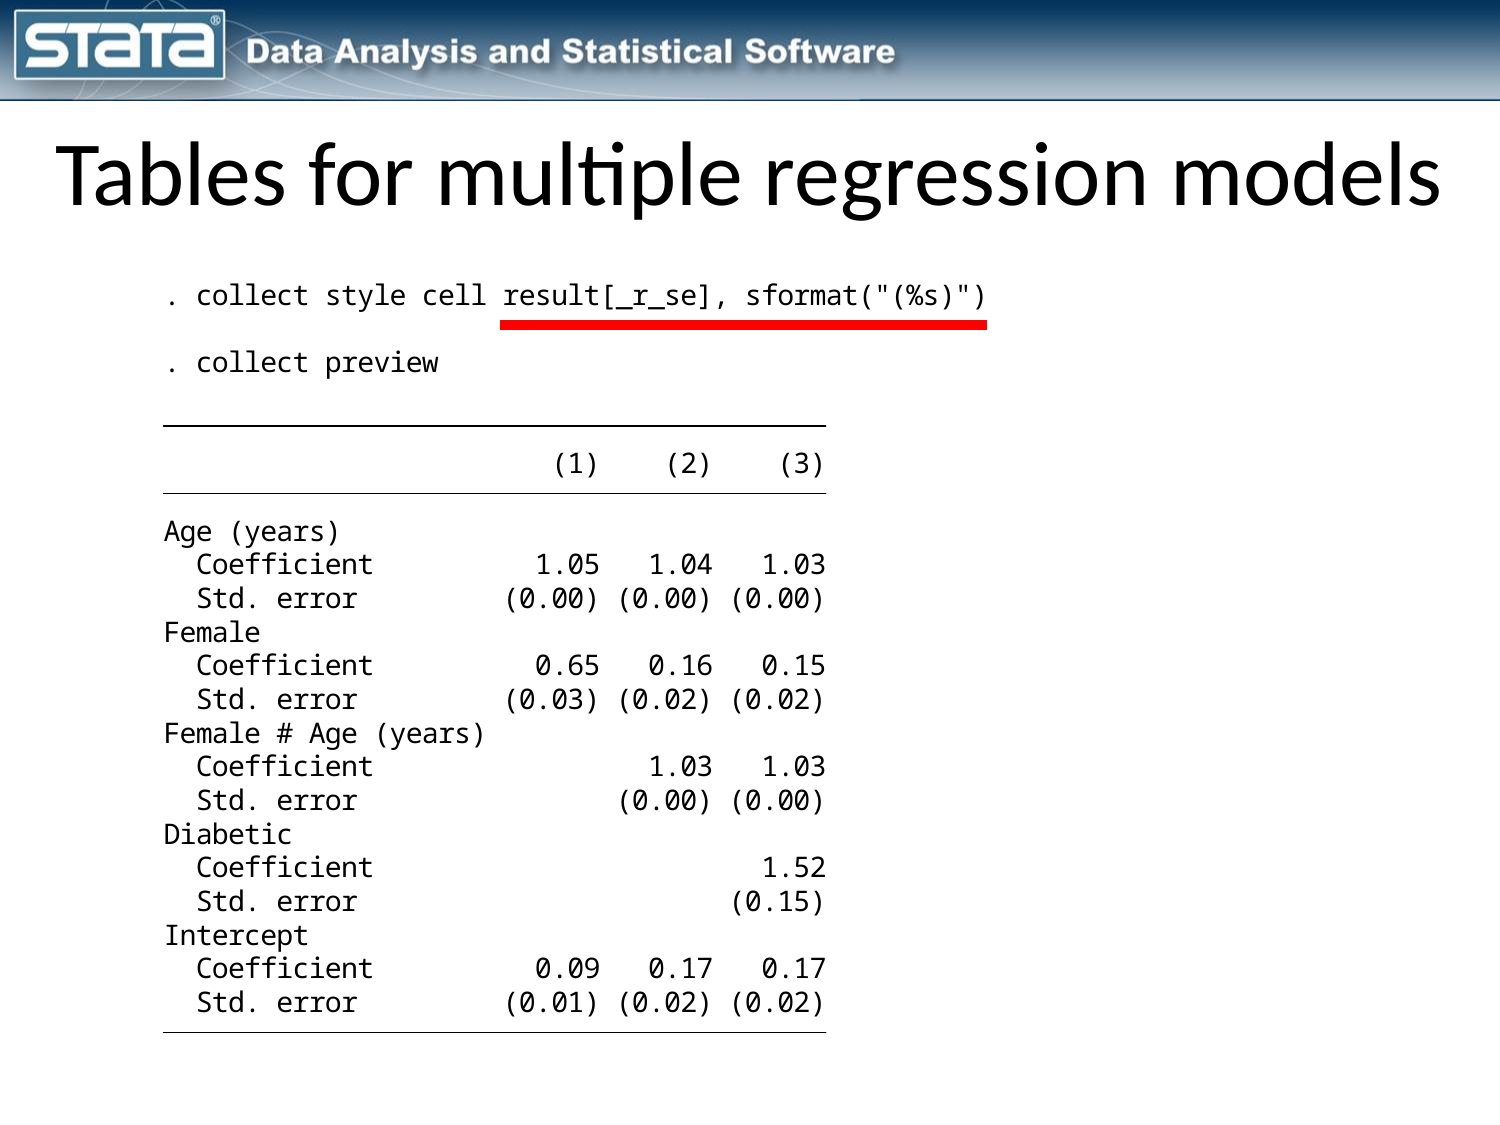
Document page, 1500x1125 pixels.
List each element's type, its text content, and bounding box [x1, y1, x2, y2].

title Tables for multiple regression models [0, 108, 1500, 238]
picture [0, 0, 1500, 102]
picture [149, 274, 1026, 1051]
